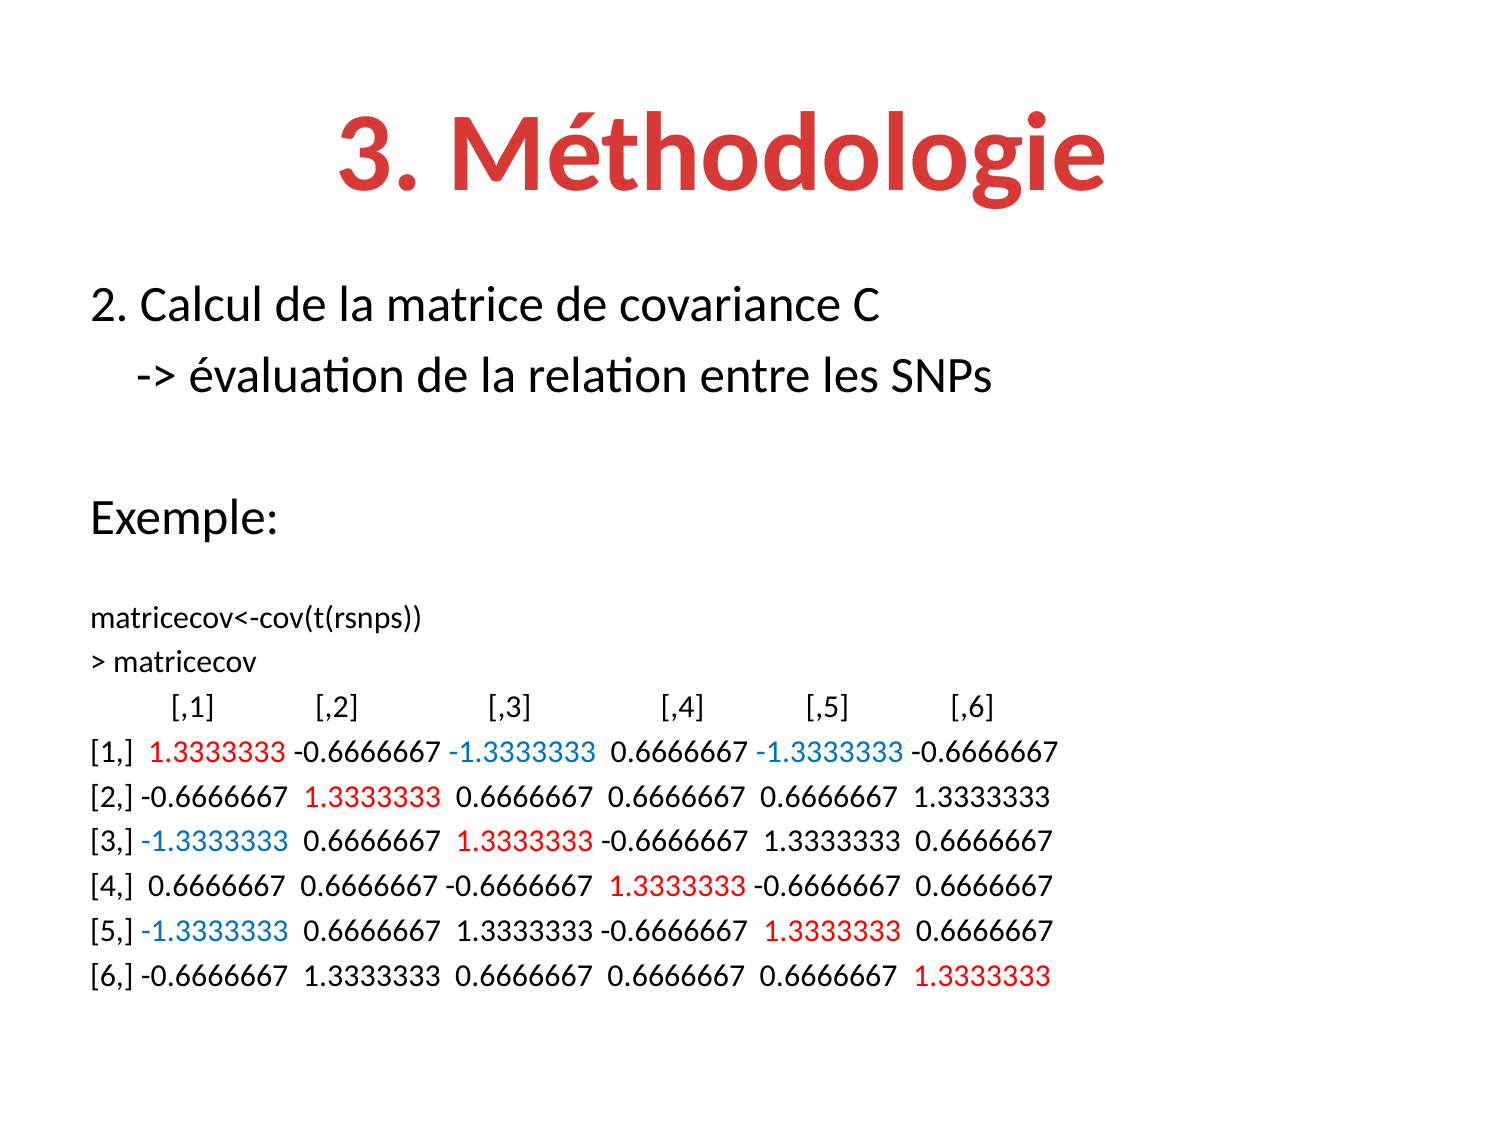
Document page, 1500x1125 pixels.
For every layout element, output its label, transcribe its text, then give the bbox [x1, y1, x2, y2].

list 2. Calcul de la matrice de covariance C -> évaluation de la relation entre les SNPs Exemple: matricecov<-cov(t(rsnps)) > matricecov [,1] [,2] [,3] [,4] [,5] [,6] [1,] 1.3333333 -0.6666667 -1.3333333 0.6666667 -1.3333333 -0.6666667 [2,] -0.6666667 1.3333333 0.6666667 0.6666667 0.6666667 1.3333333 [3,] -1.3333333 0.6666667 1.3333333 -0.6666667 1.3333333 0.6666667 [4,] 0.6666667 0.6666667 -0.6666667 1.3333333 -0.6666667 0.6666667 [5,] -1.3333333 0.6666667 1.3333333 -0.6666667 1.3333333 0.6666667 [6,] -0.6666667 1.3333333 0.6666667 0.6666667 0.6666667 1.3333333 [75, 262, 1425, 1005]
text_box 3. Méthodologie [320, 70, 1124, 221]
